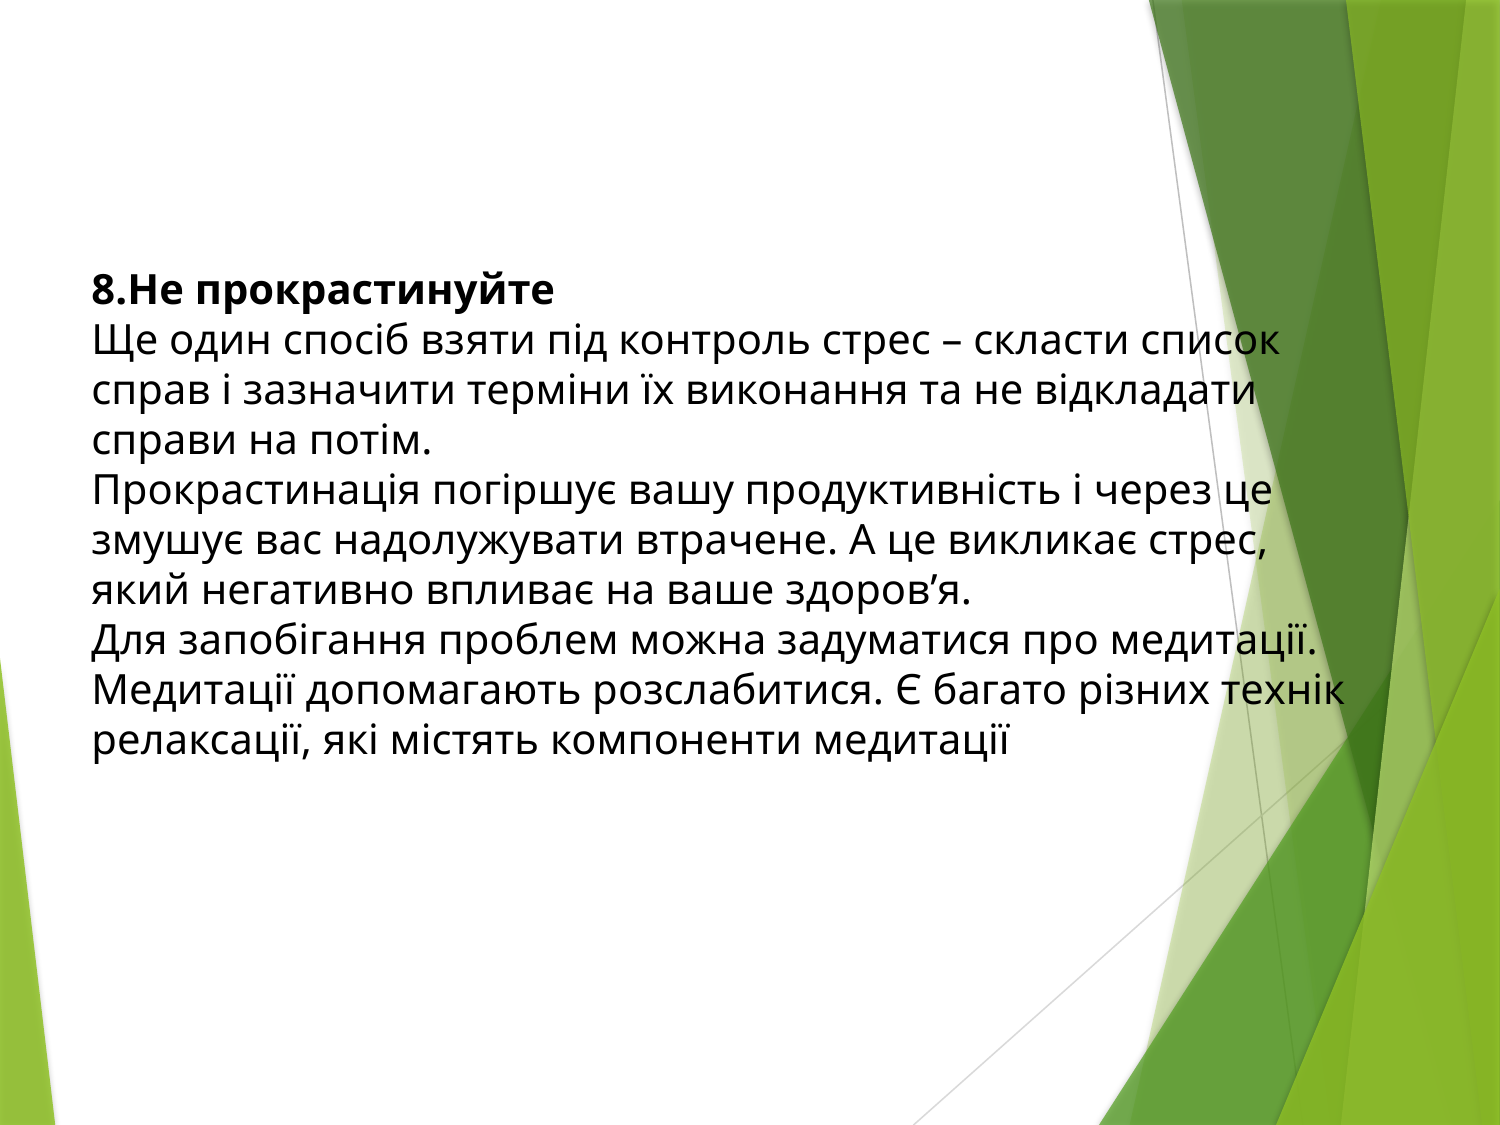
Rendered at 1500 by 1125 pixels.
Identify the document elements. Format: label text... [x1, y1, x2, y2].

text_box 8.Не прокрастинуйте Ще один спосіб взяти під контроль стрес – скласти список справ і зазначити терміни їх виконання та не відкладати справи на потім. Прокрастинація погіршує вашу продуктивність і через це змушує вас надолужувати втрачене. А це викликає стрес, який негативно впливає на ваше здоров’я. Для запобігання проблем можна задуматися про медитації. Медитації допомагають розслабитися. Є багато різних технік релаксації, які містять компоненти медитації [76, 255, 1365, 771]
